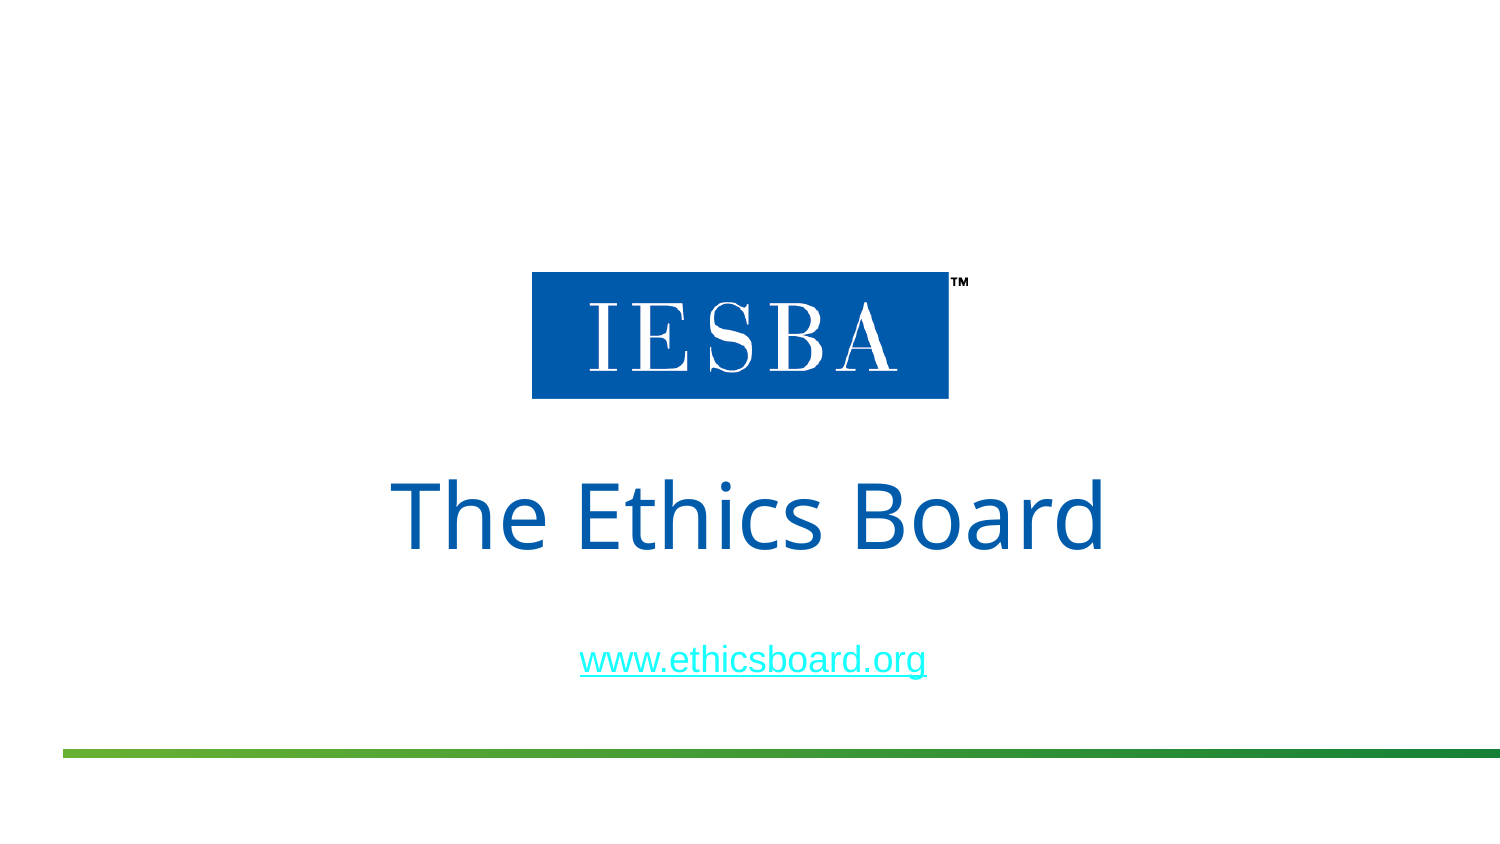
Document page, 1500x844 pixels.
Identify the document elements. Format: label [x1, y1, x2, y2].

picture [532, 272, 968, 399]
